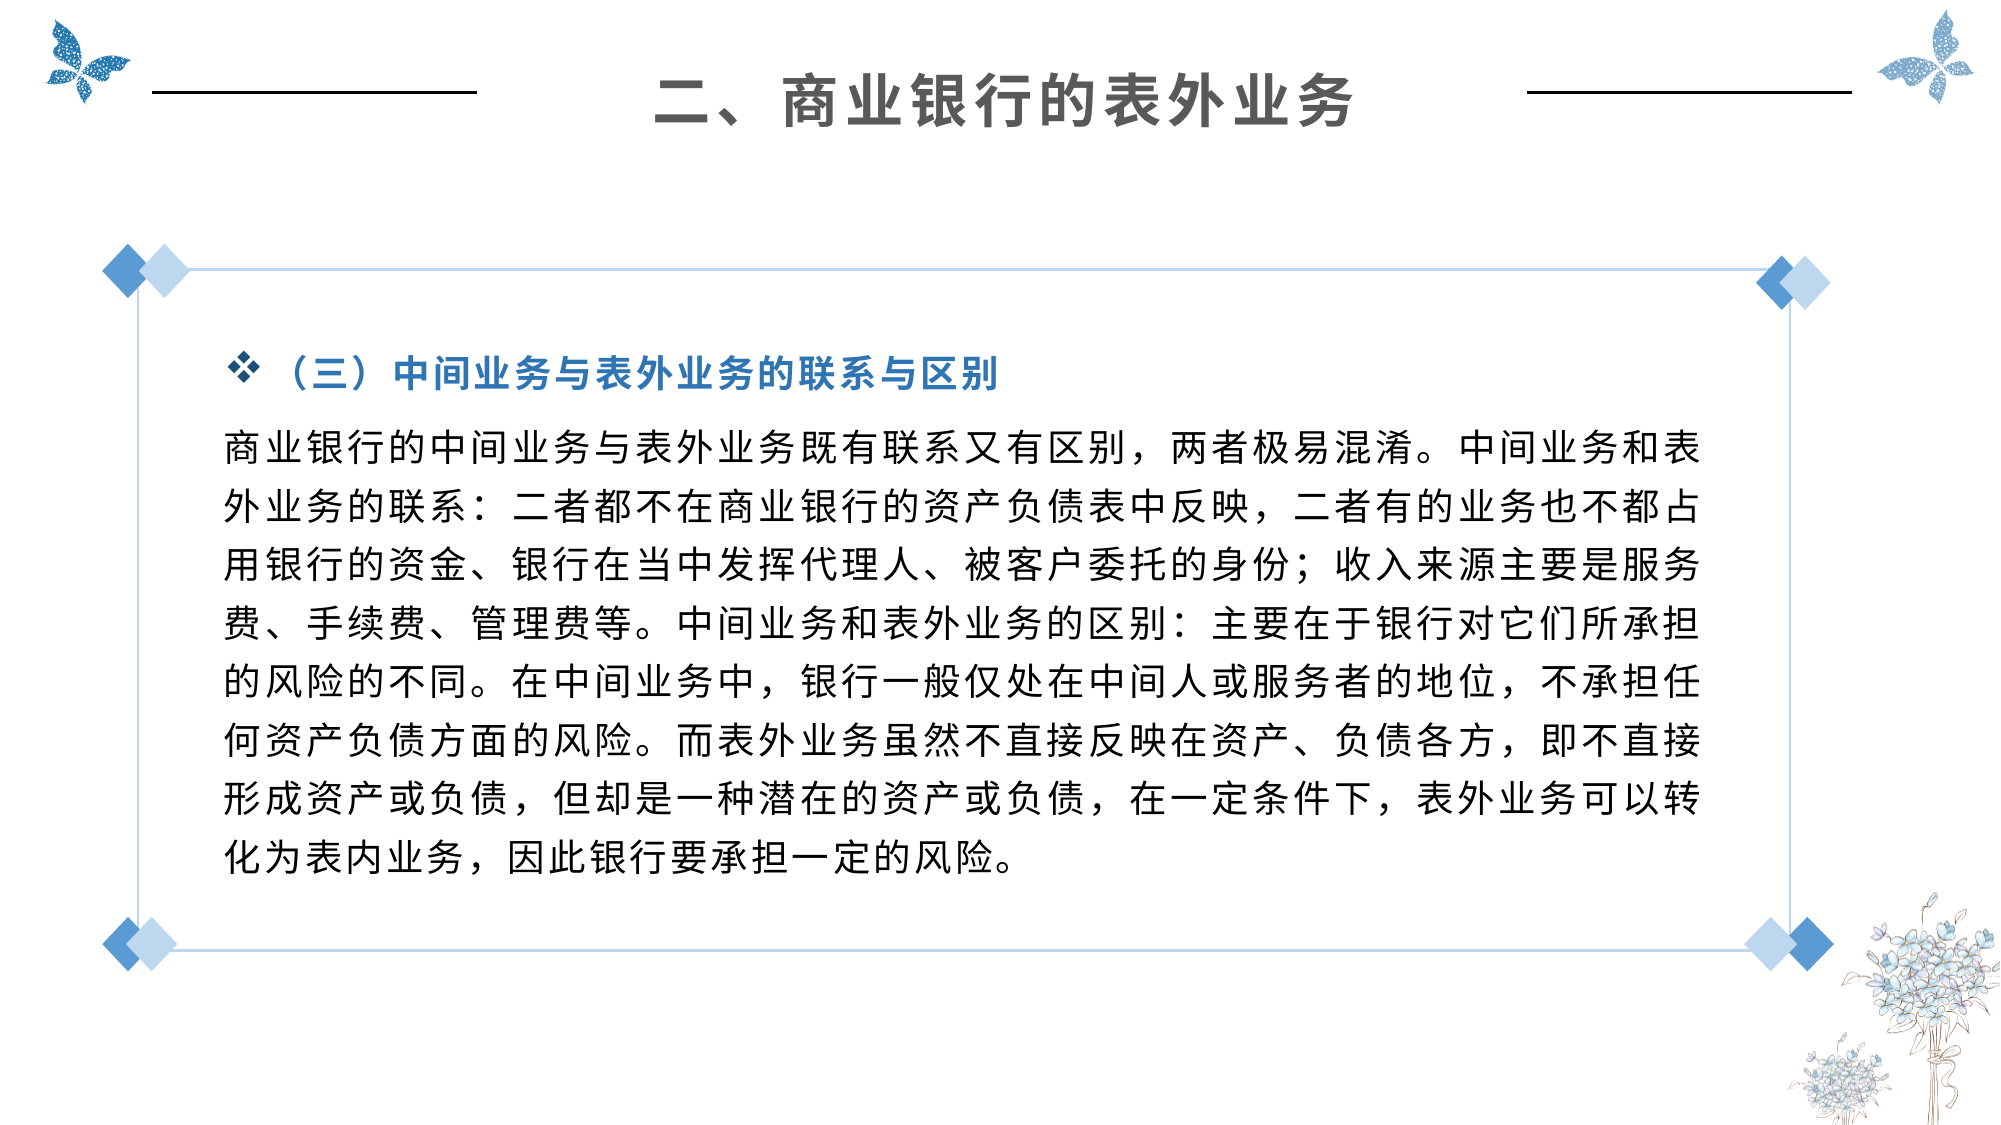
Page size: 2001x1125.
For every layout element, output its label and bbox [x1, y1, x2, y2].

picture [1788, 892, 2000, 1125]
text_box [151, 55, 1852, 142]
text_box [102, 243, 1834, 972]
